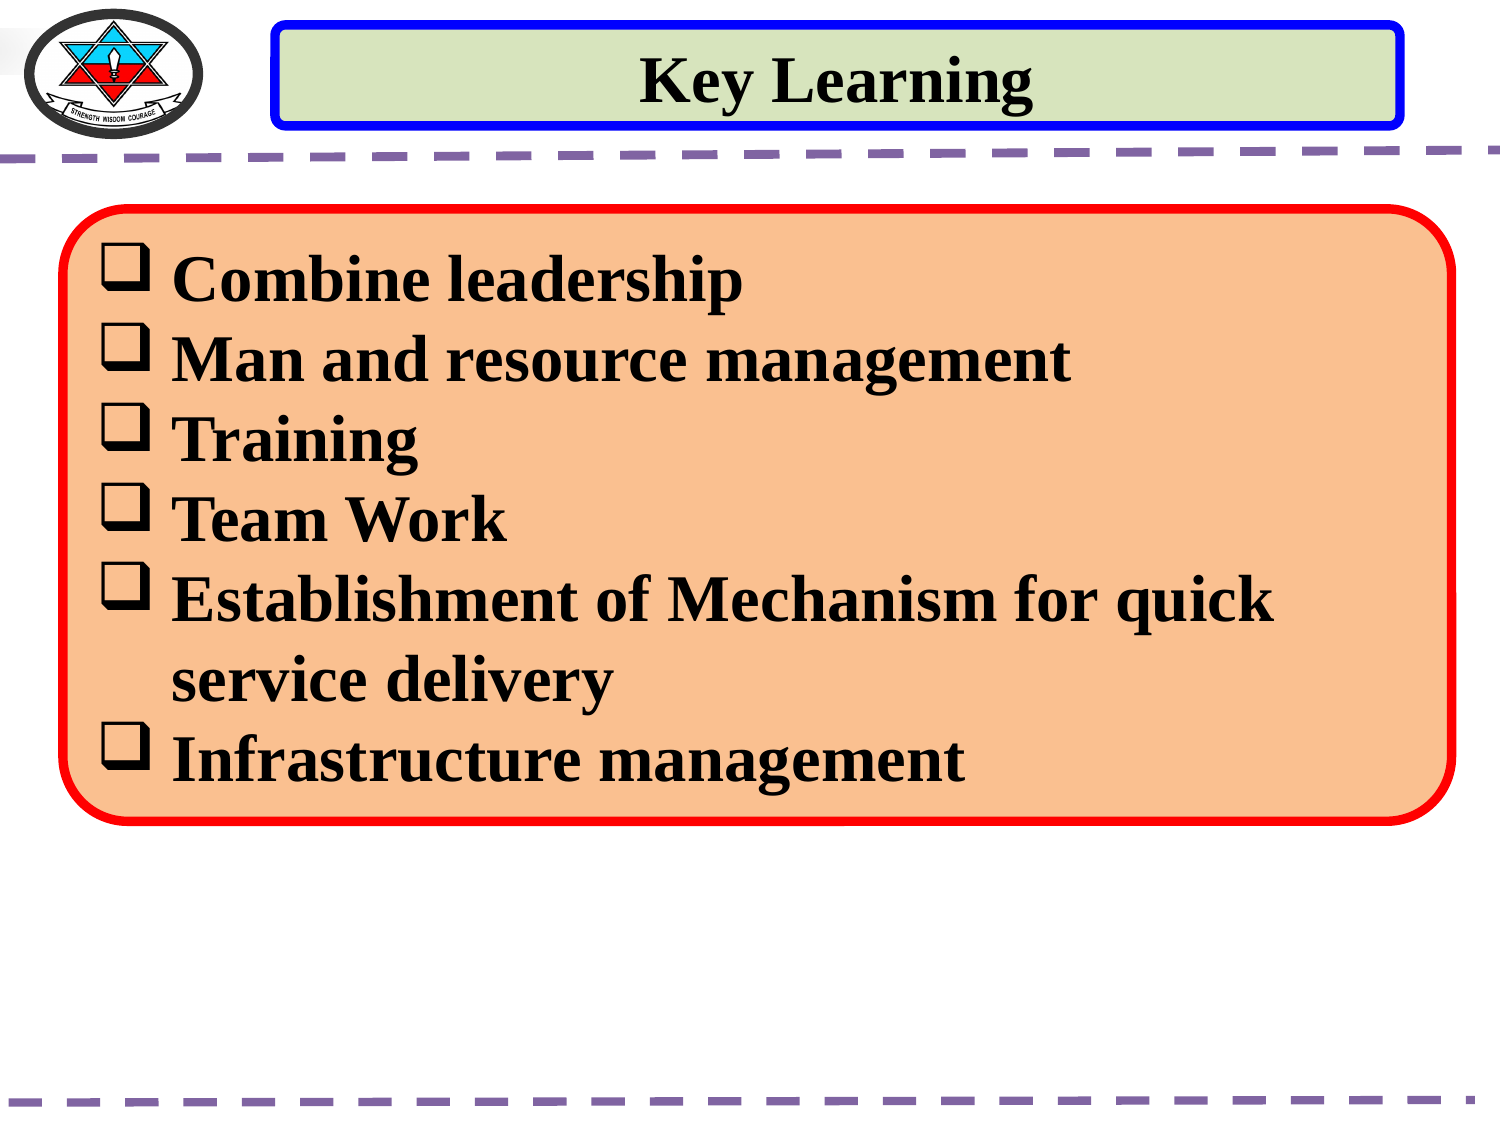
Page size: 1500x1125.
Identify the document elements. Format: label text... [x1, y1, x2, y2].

text_box Combine leadership Man and resource management Training Team Work Establishment of Mechanism for quick service delivery Infrastructure management [62, 208, 1452, 822]
picture [35, 20, 192, 128]
text_box Key Learning [274, 24, 1400, 126]
